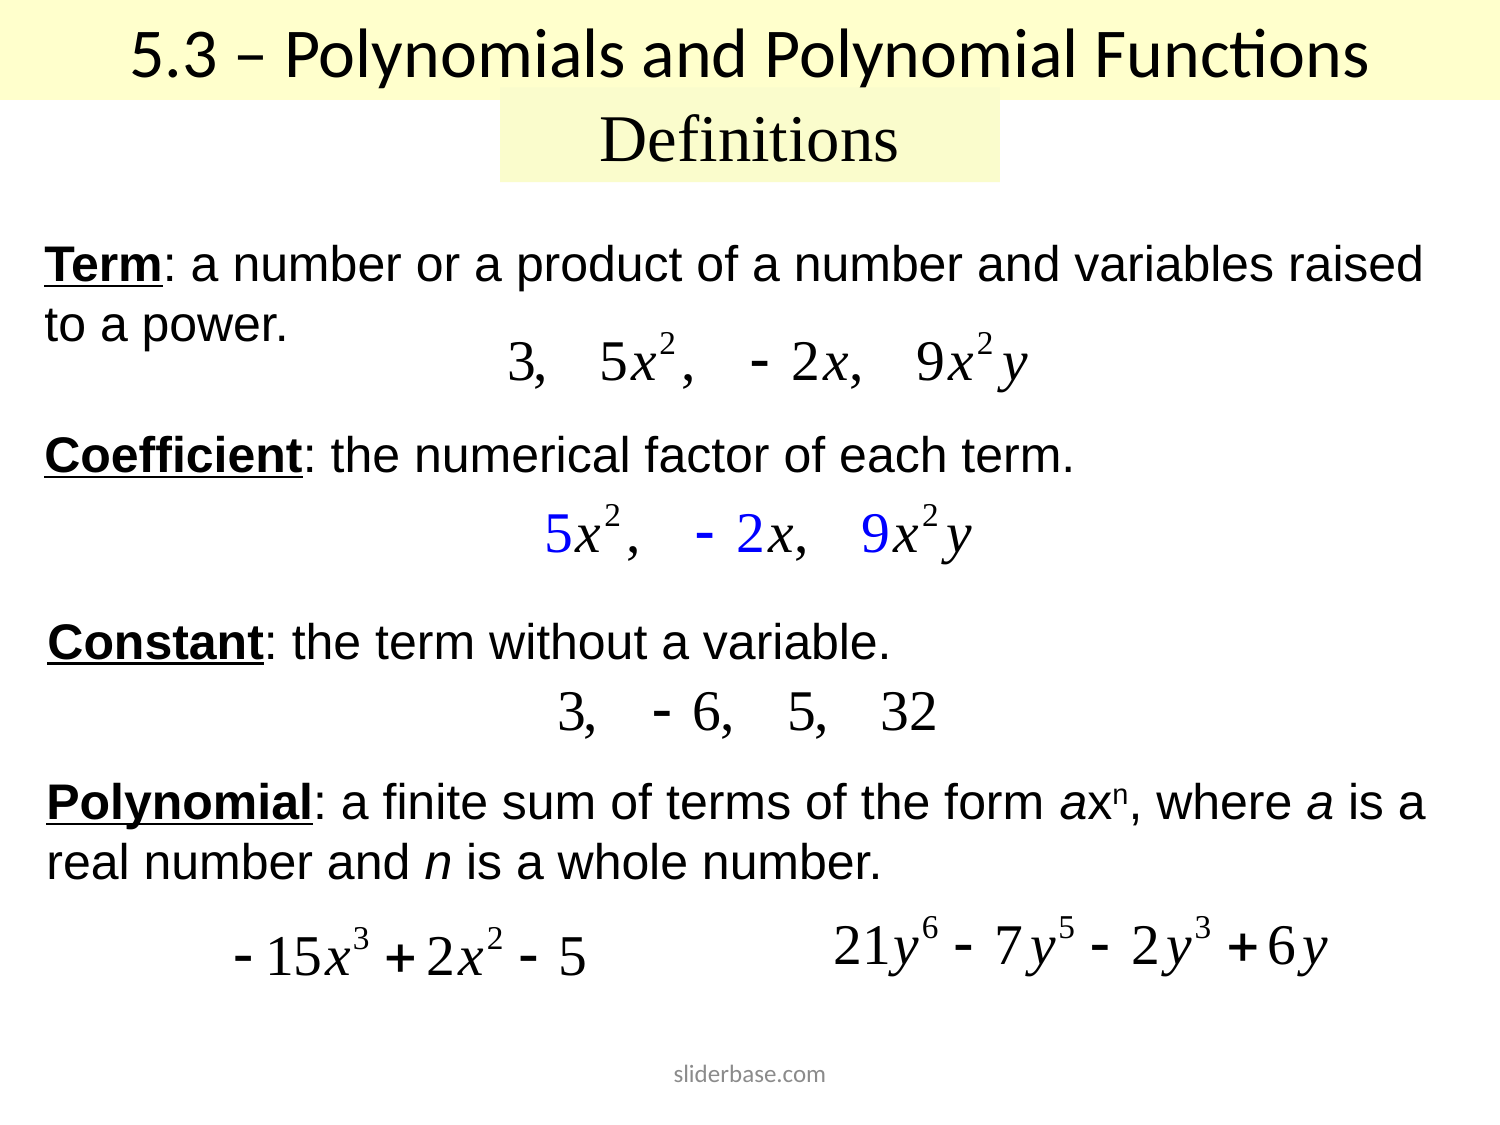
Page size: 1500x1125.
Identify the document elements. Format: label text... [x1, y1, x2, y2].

footer sliderbase.com [512, 1042, 988, 1103]
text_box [224, 912, 595, 990]
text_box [499, 317, 1038, 404]
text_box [550, 677, 950, 755]
text_box Coefficient: the numerical factor of each term. [29, 415, 1293, 490]
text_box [824, 902, 1339, 989]
title 5.3 – Polynomials and Polynomial Functions [0, 0, 1500, 100]
text_box Term: a number or a product of a number and variables raised to a power. [29, 224, 1471, 359]
text_box Constant: the term without a variable. [32, 602, 908, 677]
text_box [537, 489, 985, 577]
text_box Polynomial: a finite sum of terms of the form axn, where a is a real number and n is a whole number. [31, 762, 1441, 898]
text_box Definitions [500, 87, 1000, 183]
